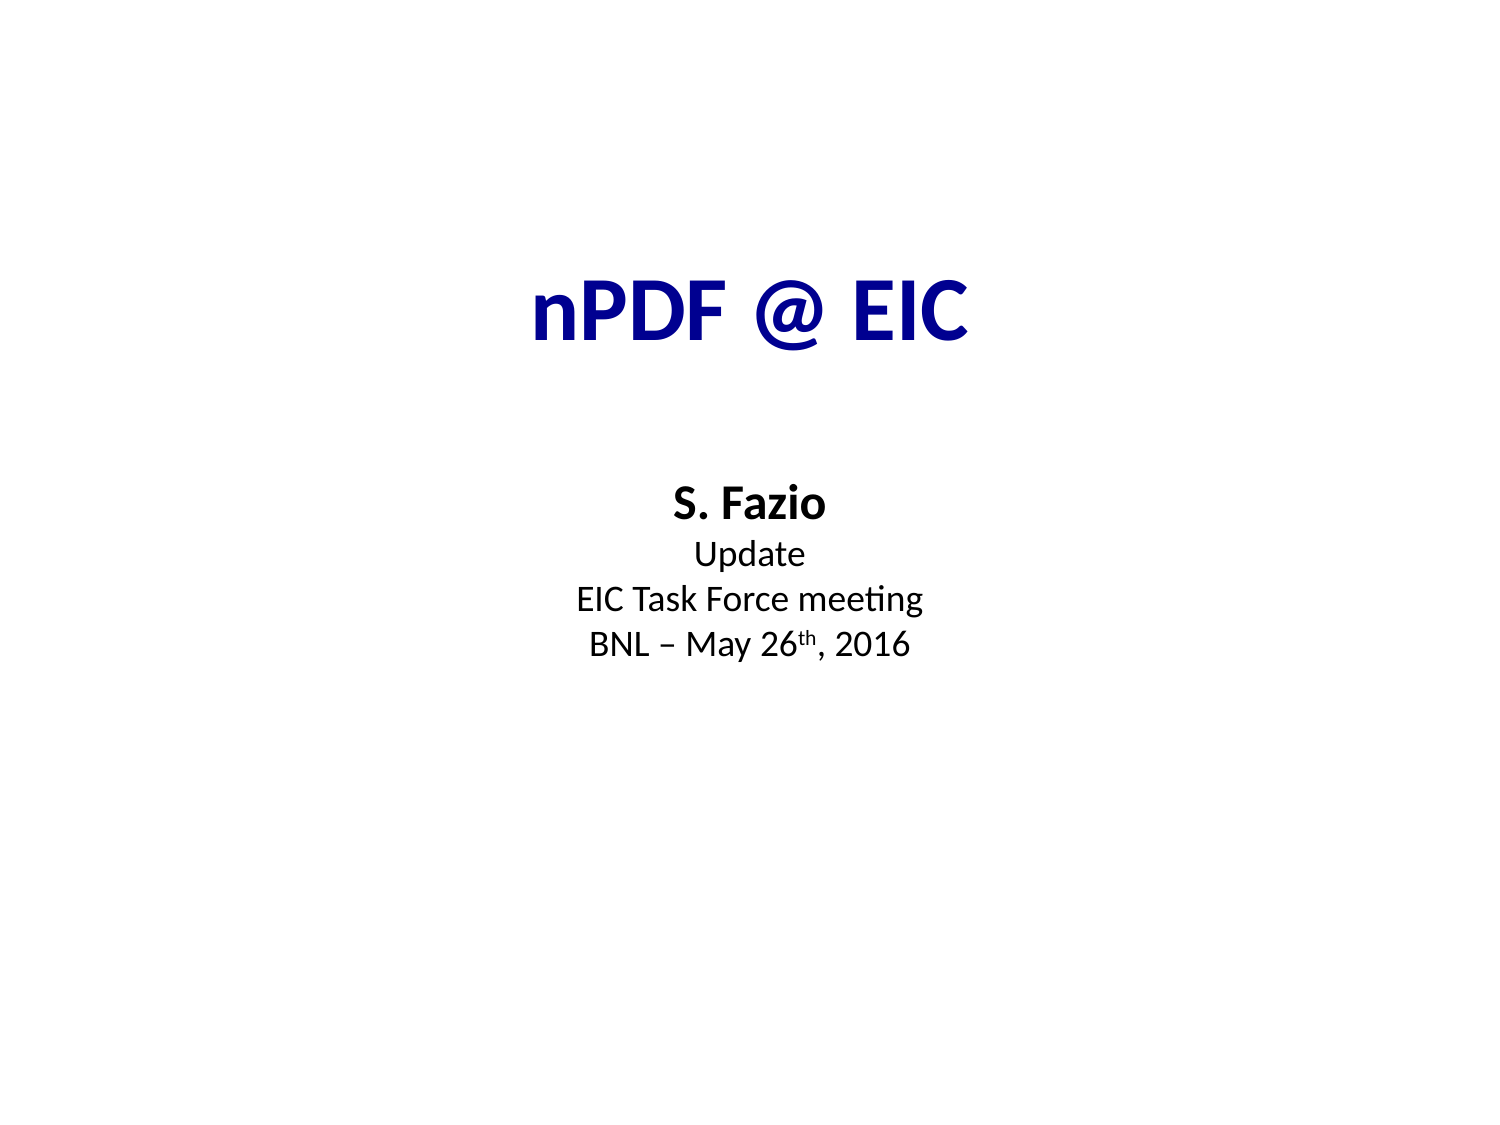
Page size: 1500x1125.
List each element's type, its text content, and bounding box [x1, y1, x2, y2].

title nPDF @ EIC S. Fazio Update EIC Task Force meeting BNL – May 26th, 2016 [112, 139, 1388, 774]
